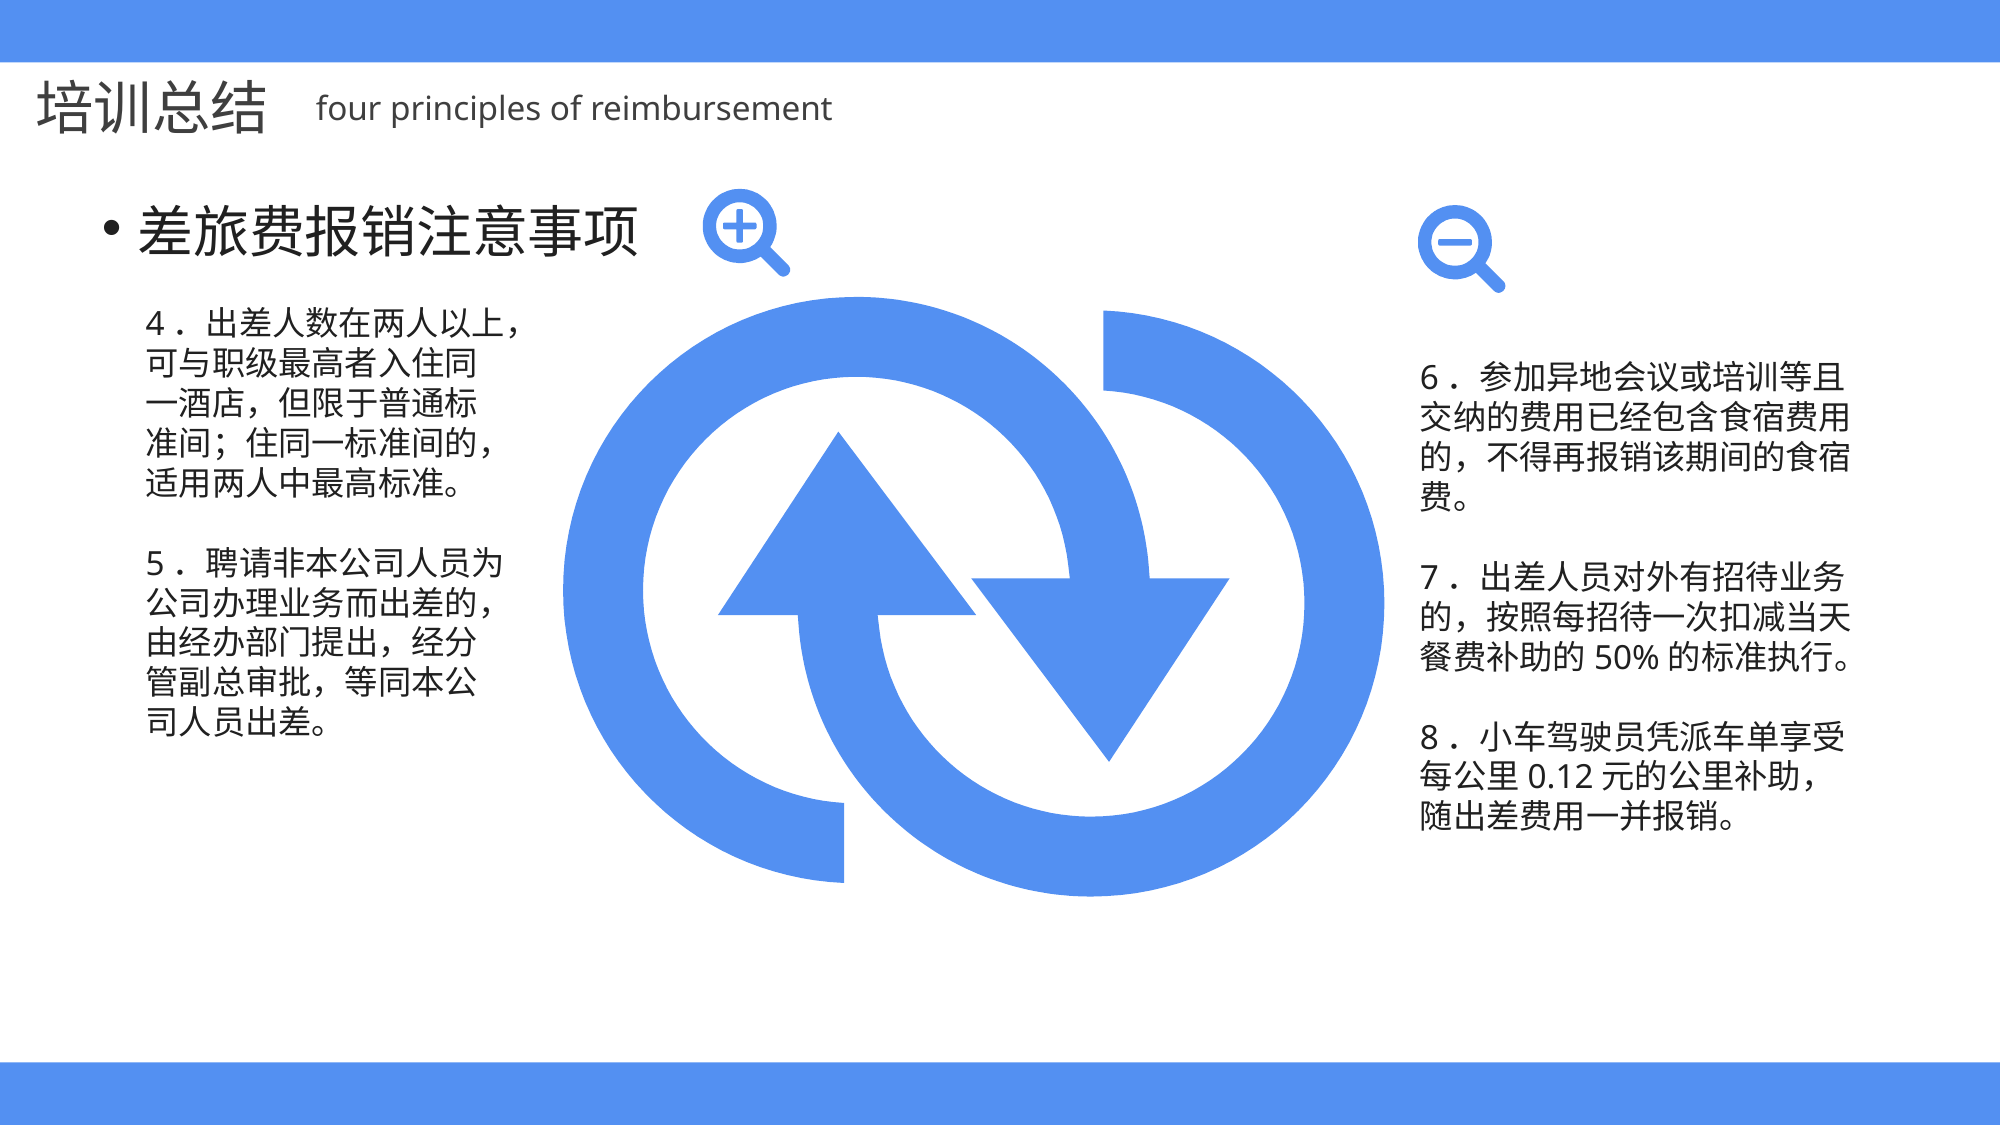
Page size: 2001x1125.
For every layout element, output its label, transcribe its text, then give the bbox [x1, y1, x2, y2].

text_box 4．出差人数在两人以上，可与职级最高者入住同一酒店，但限于普通标准间；住同一标准间的，适用两人中最高标准。 5．聘请非本公司人员为公司办理业务而出差的，由经办部门提出，经分管副总审批，等同本公司人员出差。 [130, 294, 522, 789]
text_box 差旅费报销注意事项 [86, 186, 1684, 276]
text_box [702, 188, 791, 277]
text_box 6．参加异地会议或培训等且交纳的费用已经包含食宿费用的，不得再报销该期间的食宿费。 7．出差人员对外有招待业务的，按照每招待一次扣减当天餐费补助的50%的标准执行。 8．小车驾驶员凭派车单享受每公里0.12元的公里补助，随出差费用一并报销。 [1405, 309, 1870, 843]
text_box [563, 296, 1230, 883]
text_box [1417, 205, 1506, 293]
text_box [717, 310, 1385, 897]
